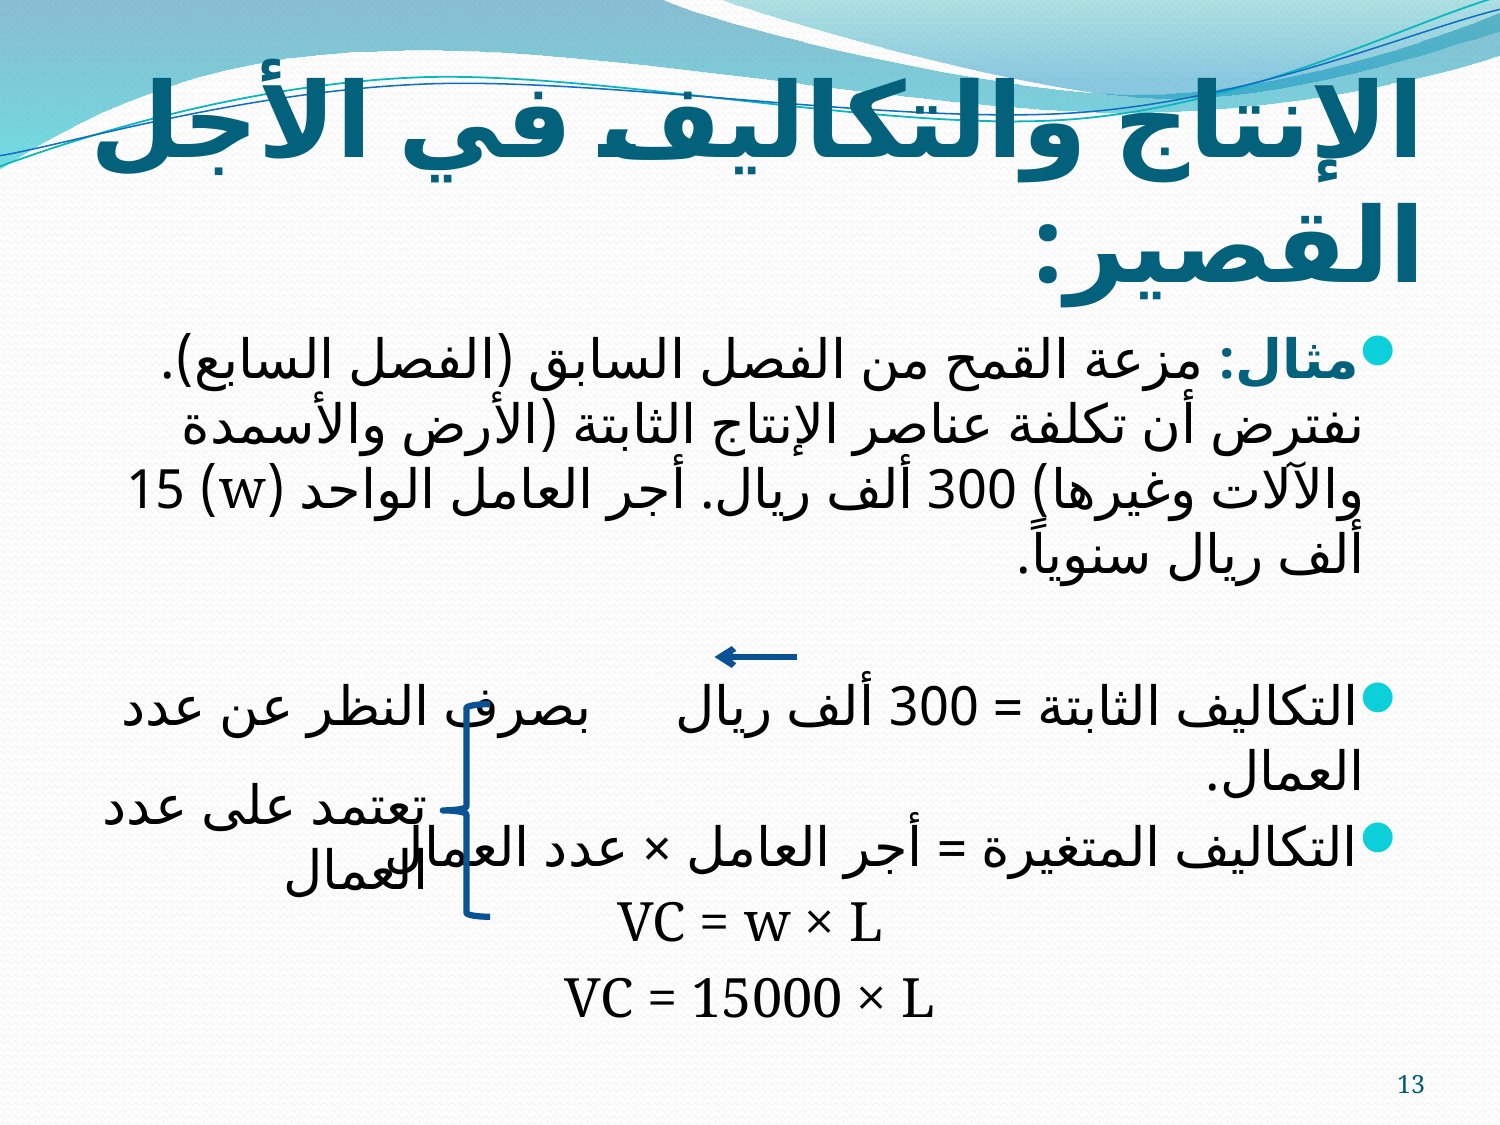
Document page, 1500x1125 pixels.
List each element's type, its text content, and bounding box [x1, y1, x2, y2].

text_box [443, 703, 491, 918]
list [717, 661, 727, 666]
list [735, 660, 794, 666]
title الإنتاج والتكاليف في الأجل القصير: [75, 115, 1425, 303]
slide_number 13 [1299, 1042, 1425, 1103]
list مثال: مزعة القمح من الفصل السابق (الفصل السابع). نفترض أن تكلفة عناصر الإنتاج الثابتة (الأرض والأسمدة والآلات وغيرها) 300 ألف ريال. أجر العامل الواحد (w) 15 ألف ريال سنوياً. التكاليف الثابتة = 300 ألف ريال بصرف النظر عن عدد العمال. التكاليف المتغيرة = أجر العامل × عدد العمال VC = w × L VC = 15000 × L [75, 317, 1425, 1038]
text_box تعتمد على عدد العمال [23, 763, 443, 908]
